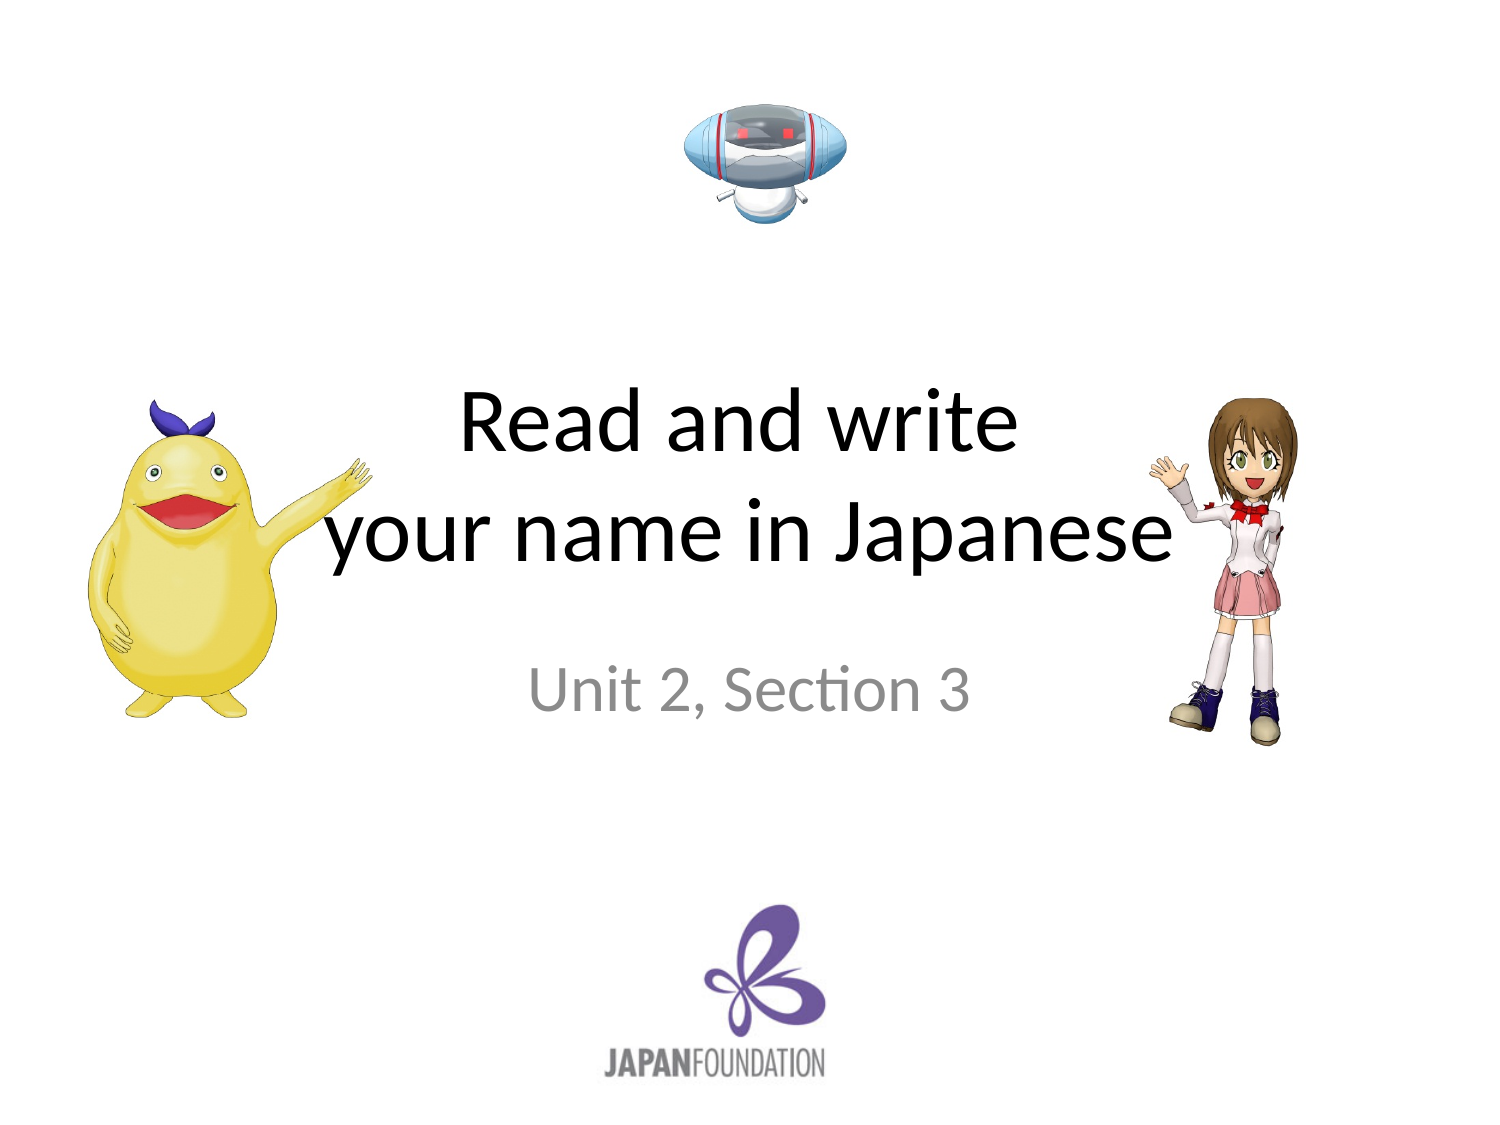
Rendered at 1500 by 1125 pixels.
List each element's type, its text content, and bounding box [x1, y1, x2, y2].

picture [0, 380, 452, 733]
picture [631, 63, 897, 241]
subtitle Unit 2, Section 3 [225, 637, 1275, 925]
title Read and write your name in Japanese [112, 349, 1388, 591]
picture [596, 893, 836, 1090]
picture [944, 361, 1500, 752]
